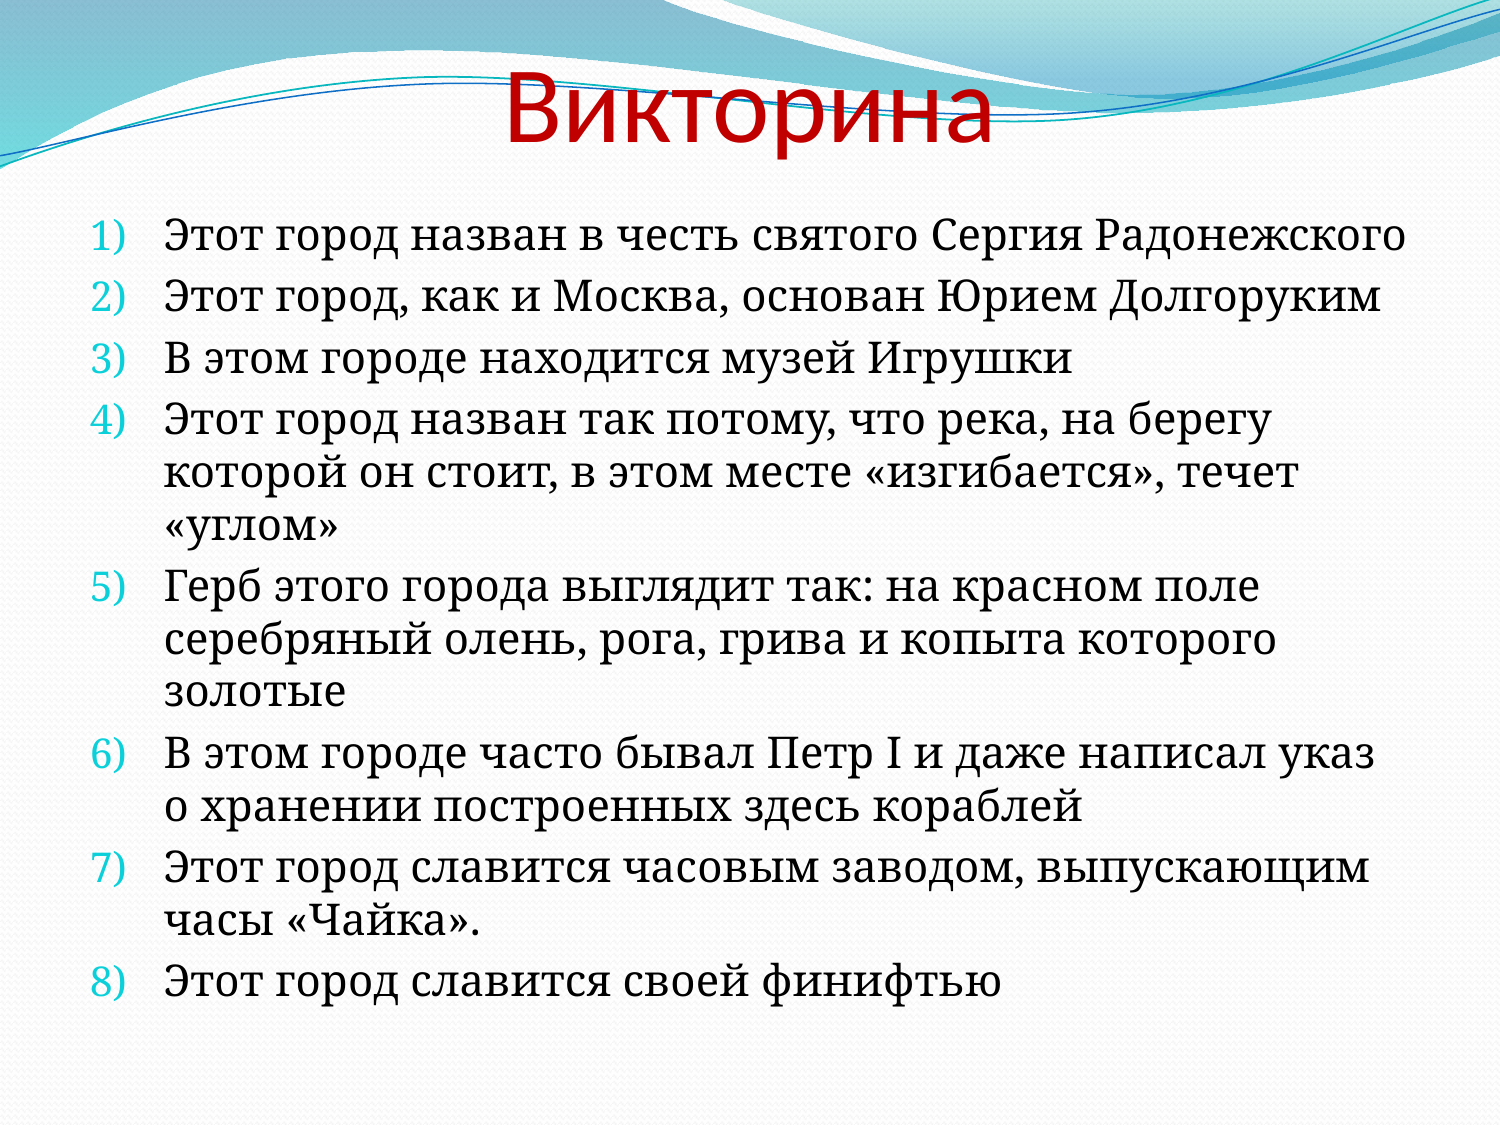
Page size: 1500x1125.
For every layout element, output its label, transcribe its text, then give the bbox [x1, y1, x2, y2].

list Этот город назван в честь святого Сергия Радонежского Этот город, как и Москва, основан Юрием Долгоруким В этом городе находится музей Игрушки Этот город назван так потому, что река, на берегу которой он стоит, в этом месте «изгибается», течет «углом» Герб этого города выглядит так: на красном поле серебряный олень, рога, грива и копыта которого золотые В этом городе часто бывал Петр I и даже написал указ о хранении построенных здесь кораблей Этот город славится часовым заводом, выпускающим часы «Чайка». Этот город славится своей финифтью [75, 199, 1425, 1079]
title Викторина [75, 24, 1425, 164]
